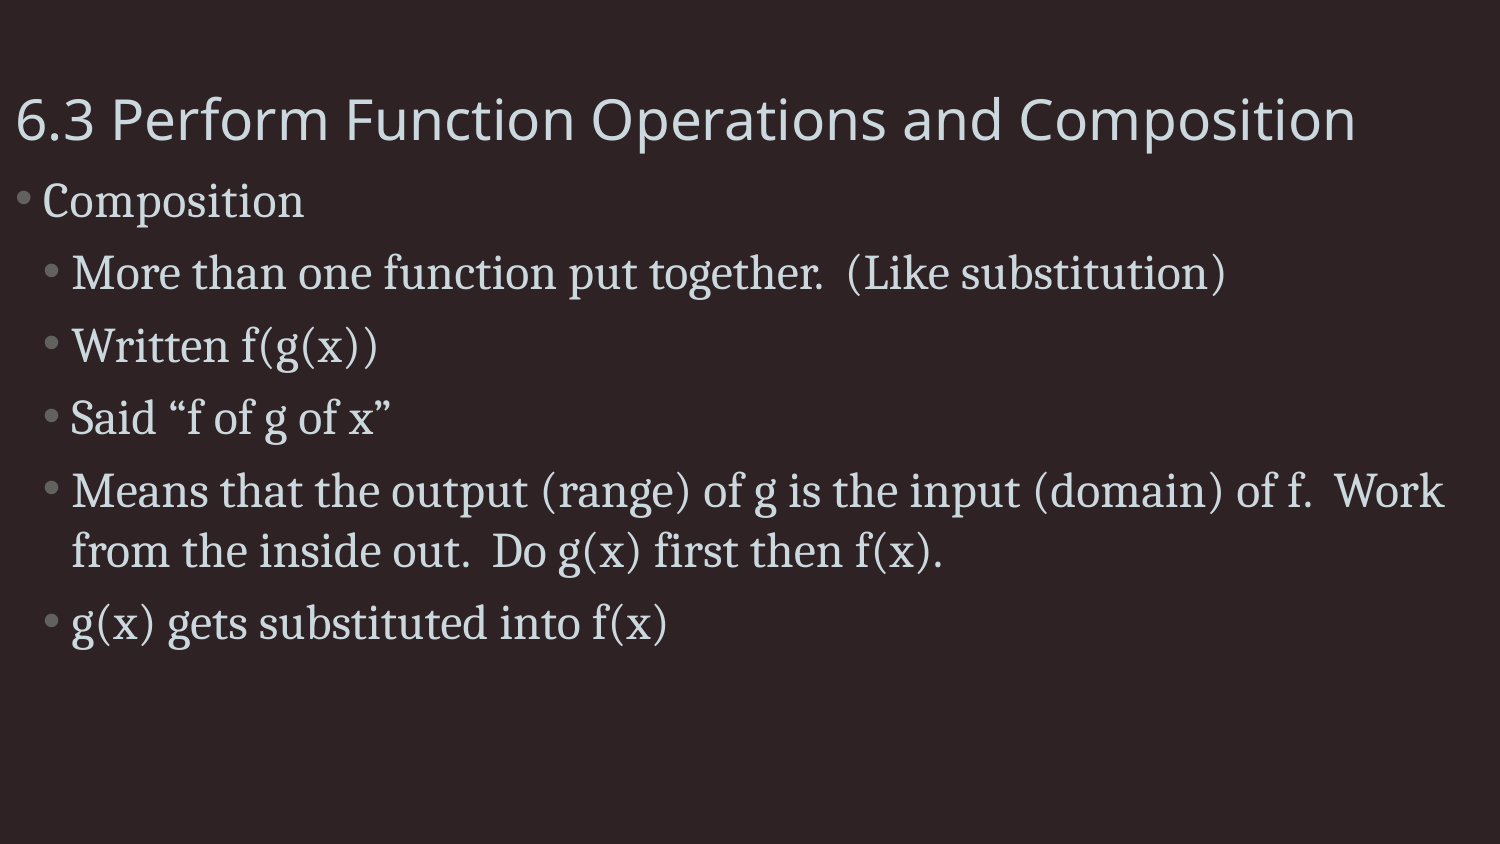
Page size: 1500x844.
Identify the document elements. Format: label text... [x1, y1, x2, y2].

list Composition More than one function put together. (Like substitution) Written f(g(x)) Said “f of g of x” Means that the output (range) of g is the input (domain) of f. Work from the inside out. Do g(x) first then f(x). g(x) gets substituted into f(x) [0, 159, 1500, 768]
title 6.3 Perform Function Operations and Composition [0, 28, 1500, 159]
